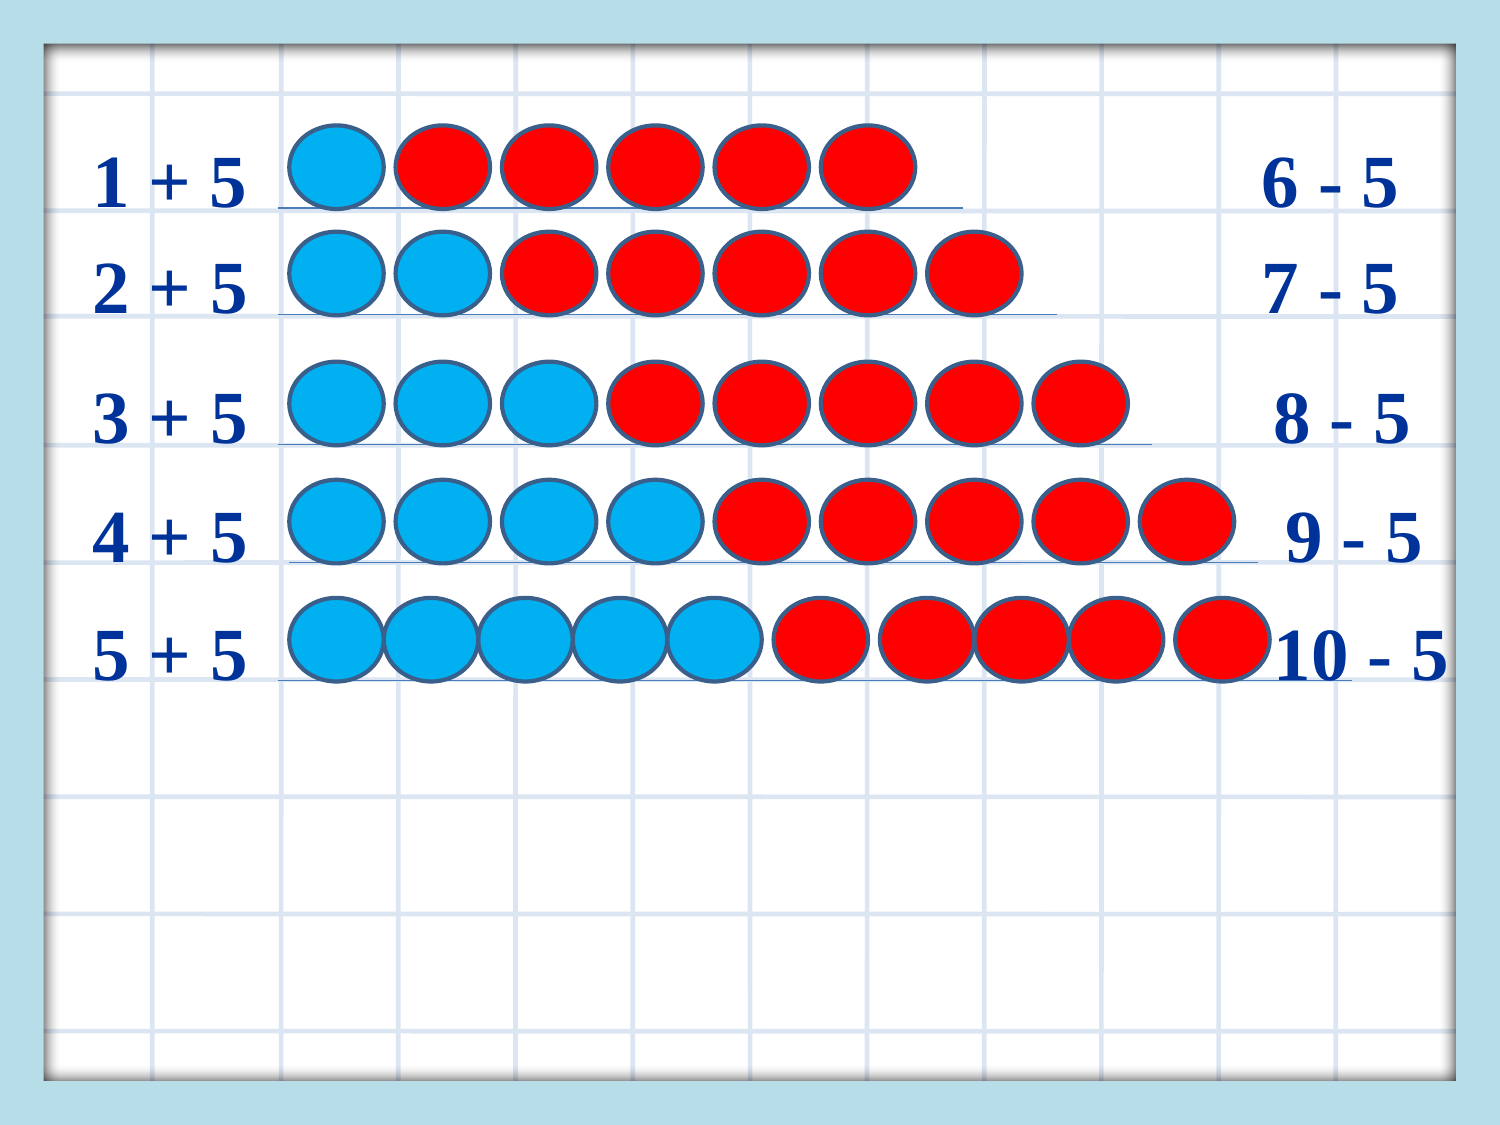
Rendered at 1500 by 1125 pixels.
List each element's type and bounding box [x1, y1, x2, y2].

text_box [0, 0, 1500, 1125]
